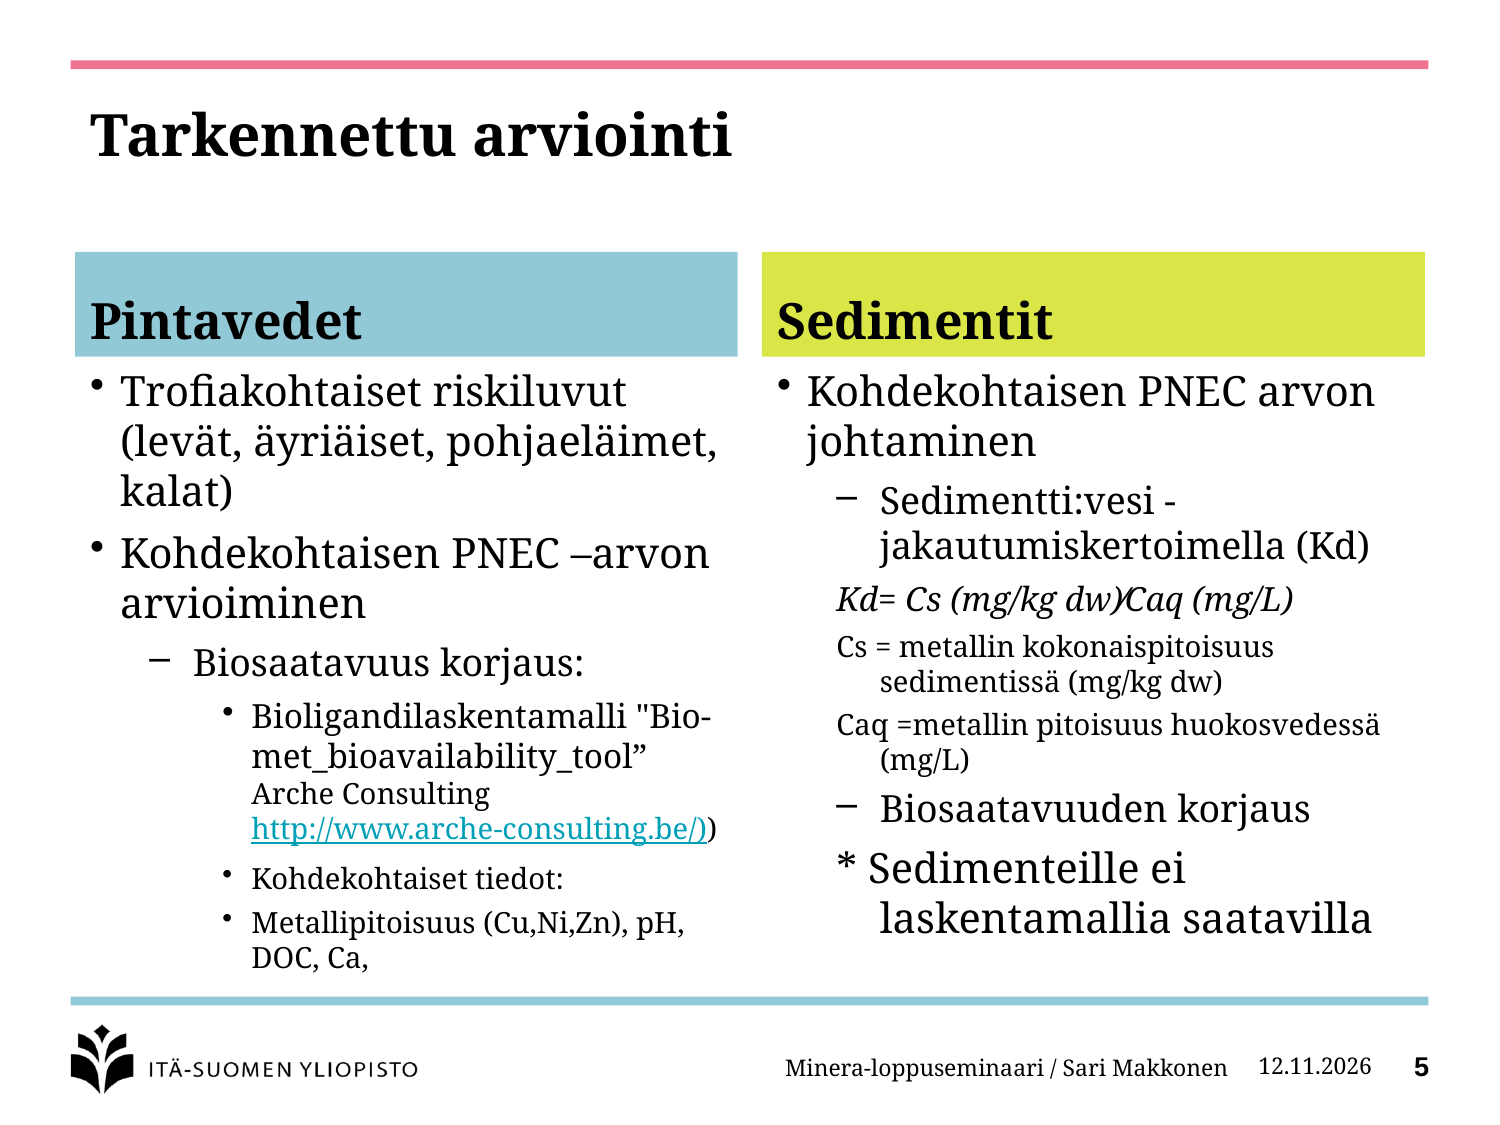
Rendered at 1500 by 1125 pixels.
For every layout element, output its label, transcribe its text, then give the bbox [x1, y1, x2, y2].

footer Minera-loppuseminaari / Sari Makkonen [500, 1046, 1229, 1089]
picture [70, 1024, 422, 1094]
list Kohdekohtaisen PNEC arvon johtaminen Sedimentti:vesi -jakautumiskertoimella (Kd) Kd= Cs (mg/kg dw)⁄Caq (mg/L) Cs = metallin kokonaispitoisuus sedimentissä (mg/kg dw) Caq =metallin pitoisuus huokosvedessä (mg/L) Biosaatavuuden korjaus * Sedimenteille ei laskentamallia saatavilla [761, 356, 1426, 1006]
title Tarkennettu arviointi [74, 89, 1426, 233]
slide_number 5 [1369, 1046, 1430, 1089]
list Pintavedet [74, 251, 738, 356]
list Trofiakohtaiset riskiluvut (levät, äyriäiset, pohjaeläimet, kalat) Kohdekohtaisen PNEC –arvon arvioiminen Biosaatavuus korjaus: Bioligandilaskentamalli "Bio-met_bioavailability_tool” Arche Consulting http://www.arche-consulting.be/)) Kohdekohtaiset tiedot: Metallipitoisuus (Cu,Ni,Zn), pH, DOC, Ca, [74, 356, 738, 1006]
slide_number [1229, 1046, 1369, 1089]
list Sedimentit [761, 251, 1426, 356]
